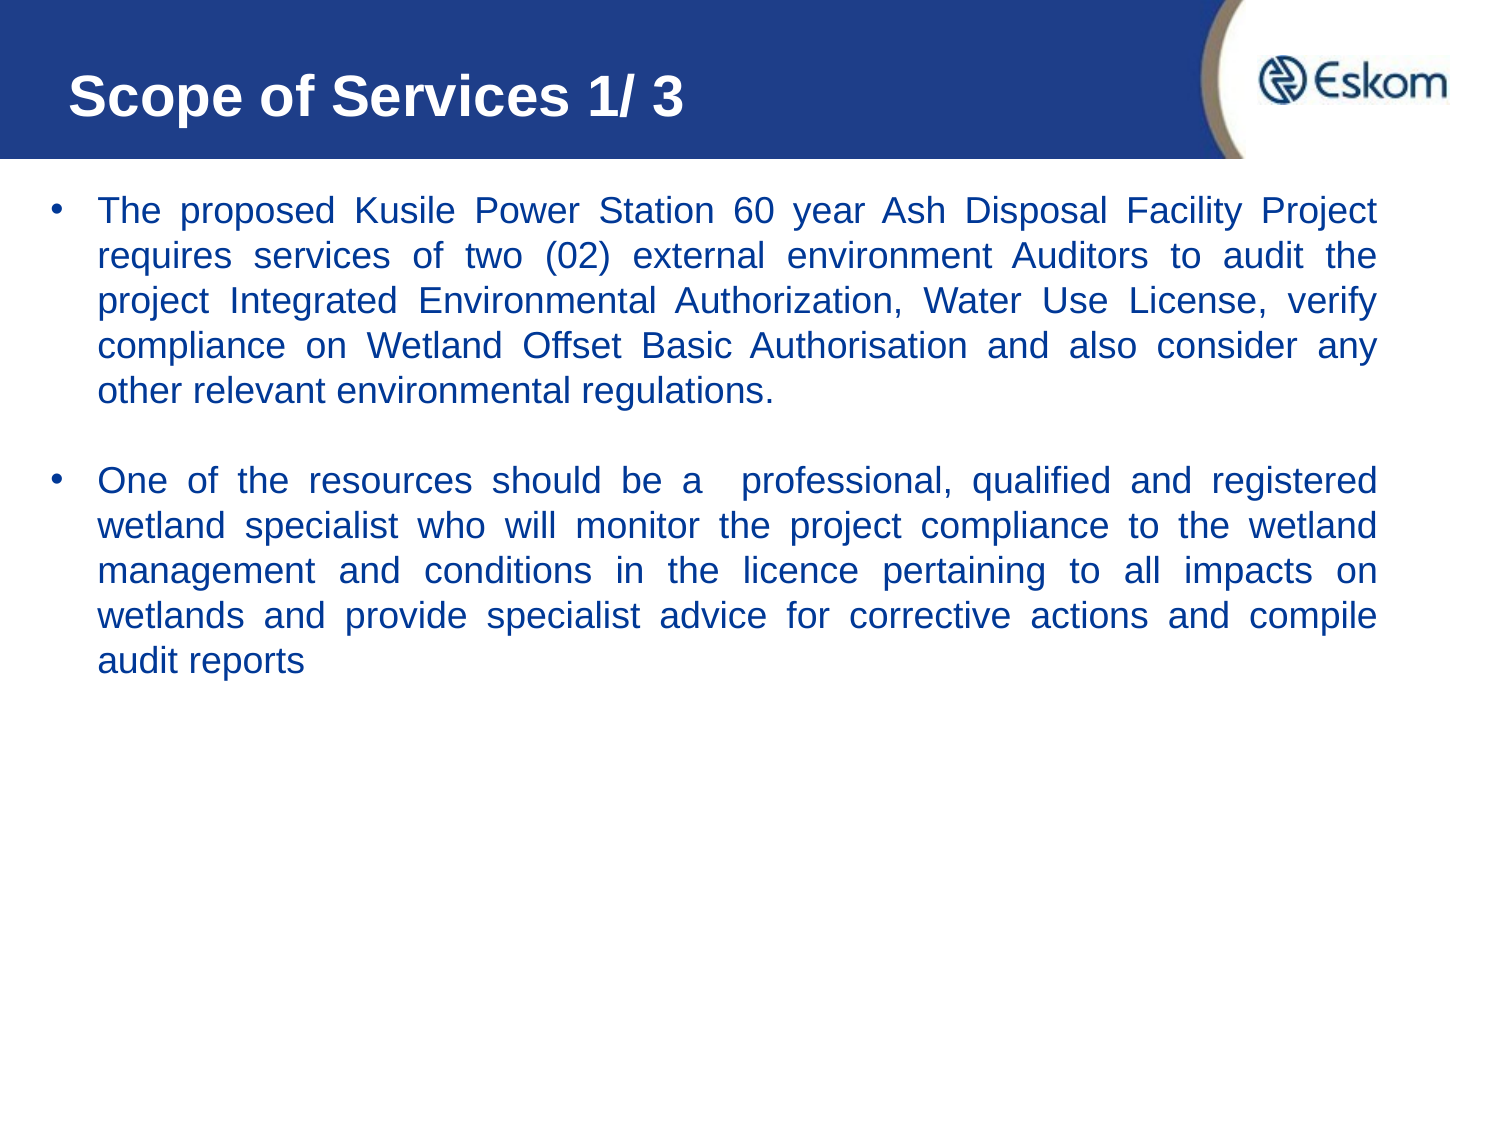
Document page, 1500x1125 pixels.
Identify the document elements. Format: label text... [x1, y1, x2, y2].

picture [1257, 55, 1450, 105]
text_box The proposed Kusile Power Station 60 year Ash Disposal Facility Project requires services of two (02) external environment Auditors to audit the project Integrated Environmental Authorization, Water Use License, verify compliance on Wetland Offset Basic Authorisation and also consider any other relevant environmental regulations. One of the resources should be a professional, qualified and registered wetland specialist who will monitor the project compliance to the wetland management and conditions in the licence pertaining to all impacts on wetlands and provide specialist advice for corrective actions and compile audit reports [35, 178, 1393, 799]
picture [0, 0, 1246, 159]
title Scope of Services 1/ 3 [20, 57, 1169, 129]
